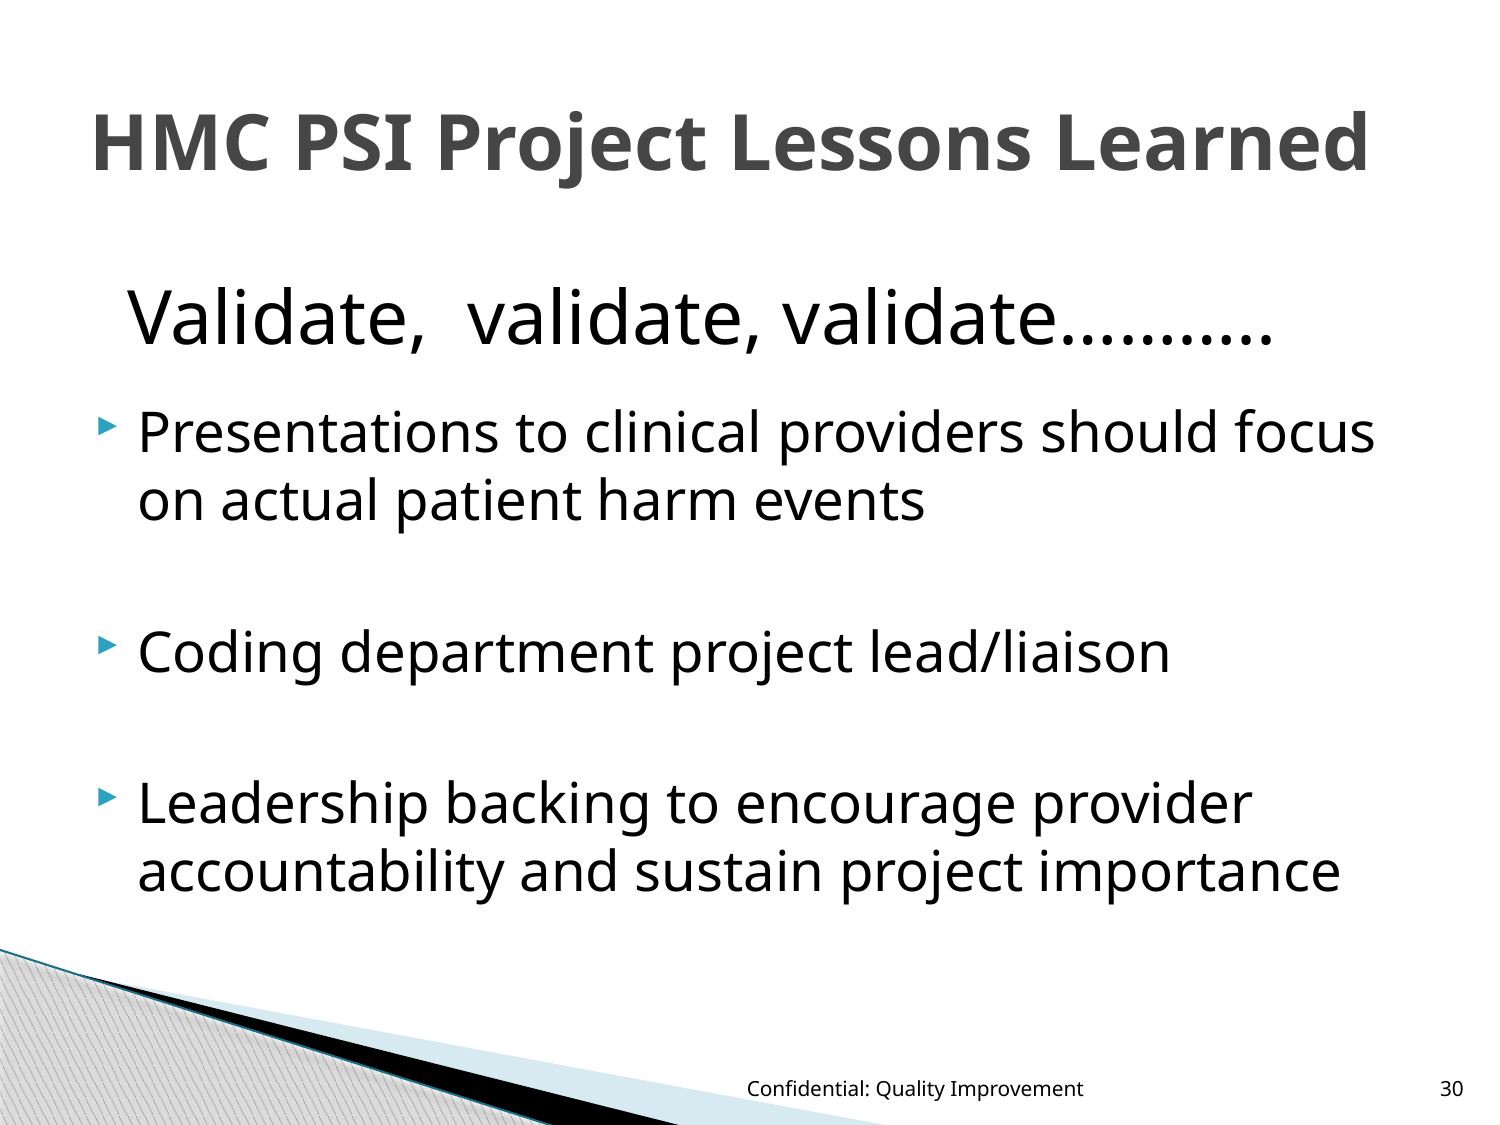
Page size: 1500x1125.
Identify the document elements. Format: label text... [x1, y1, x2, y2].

footer Confidential: Quality Improvement [718, 1051, 1105, 1112]
text_box Validate, validate, validate……….. [112, 262, 1413, 368]
title HMC PSI Project Lessons Learned [75, 45, 1425, 233]
list Presentations to clinical providers should focus on actual patient harm events Coding department project lead/liaison Leadership backing to encourage provider accountability and sustain project importance [62, 237, 1413, 938]
slide_number 30 [1418, 1051, 1479, 1112]
